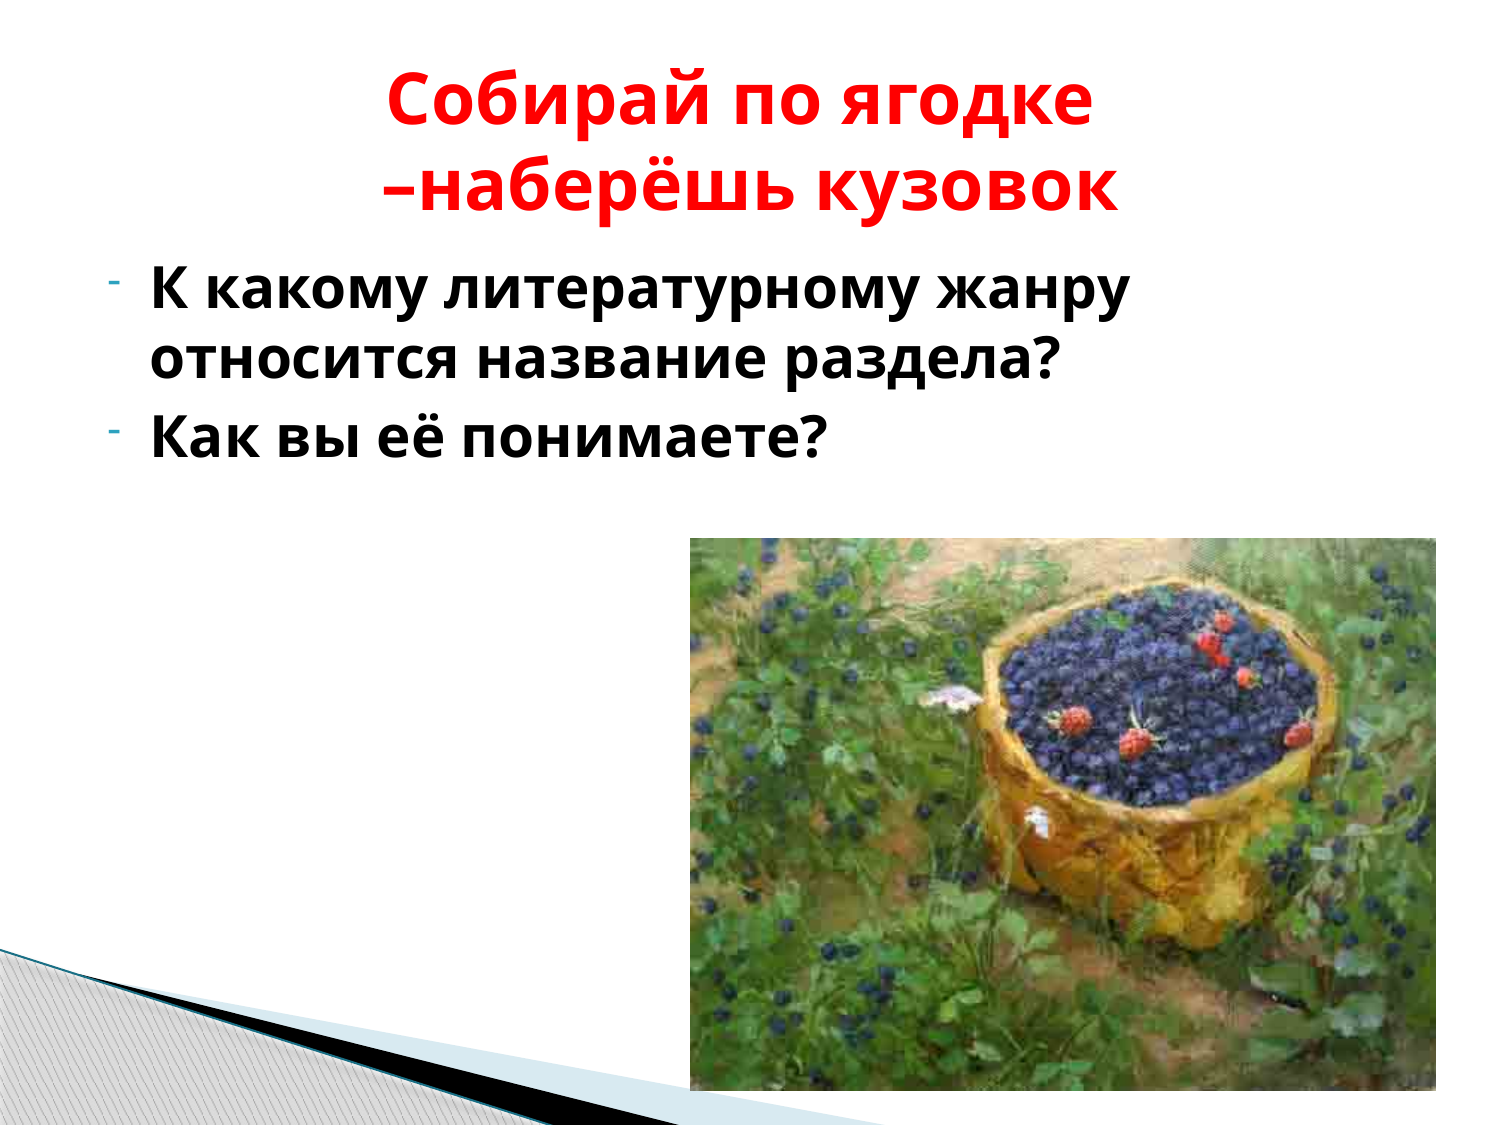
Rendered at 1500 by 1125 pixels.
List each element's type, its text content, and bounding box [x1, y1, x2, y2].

picture [690, 538, 1436, 1091]
title Собирай по ягодке –наберёшь кузовок [75, 45, 1425, 233]
list К какому литературному жанру относится название раздела? Как вы её понимаете? [75, 243, 1425, 986]
